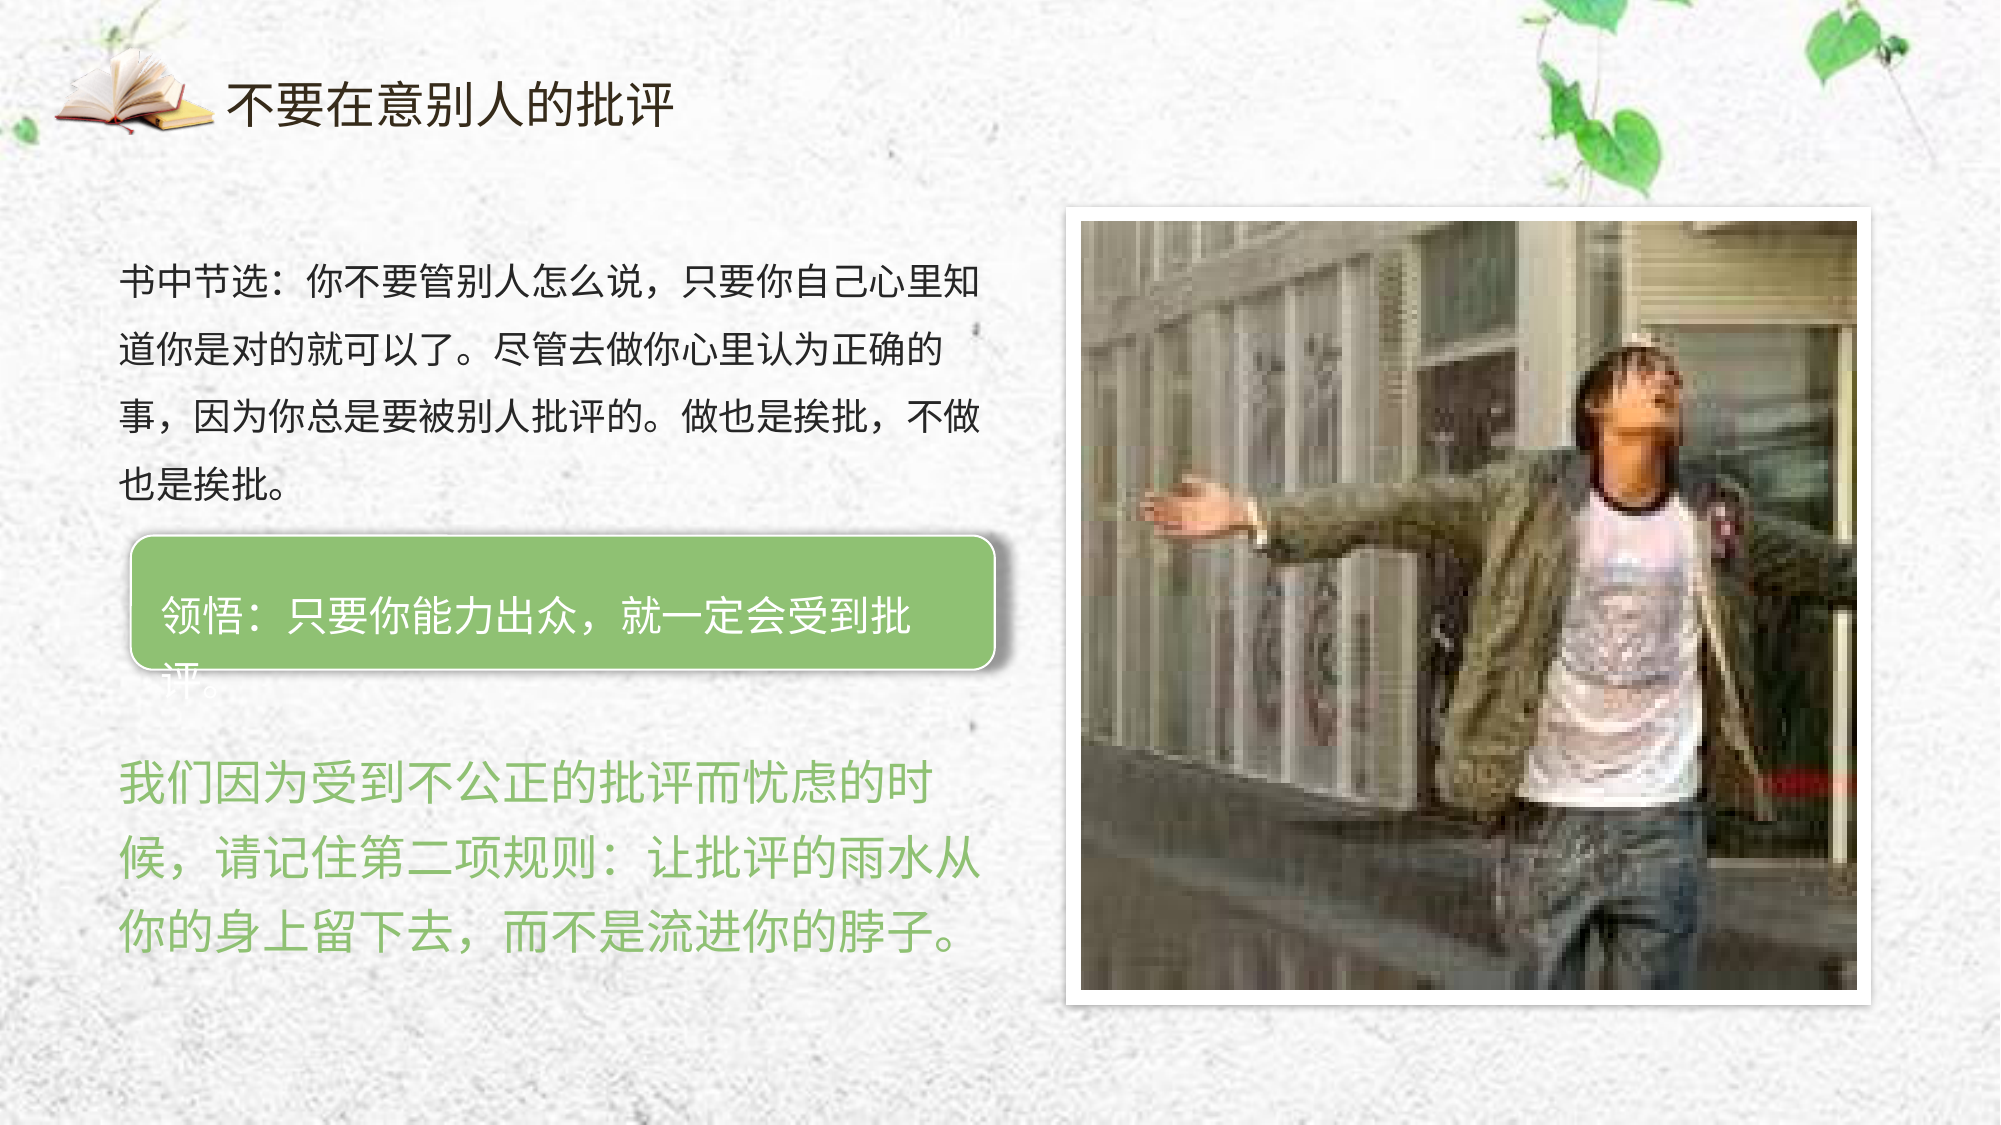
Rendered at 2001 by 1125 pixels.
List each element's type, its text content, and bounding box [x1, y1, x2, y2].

text_box 不要在意别人的批评 [210, 66, 1068, 159]
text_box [130, 535, 995, 670]
text_box 书中节选：你不要管别人怎么说，只要你自己心里知道你是对的就可以了。尽管去做你心里认为正确的事，因为你总是要被别人批评的。做也是挨批，不做也是挨批。 [103, 228, 998, 513]
picture [0, 0, 2000, 1125]
text_box 我们因为受到不公正的批评而忧虑的时候，请记住第二项规则：让批评的雨水从你的身上留下去，而不是流进你的脖子。 [103, 727, 1024, 967]
